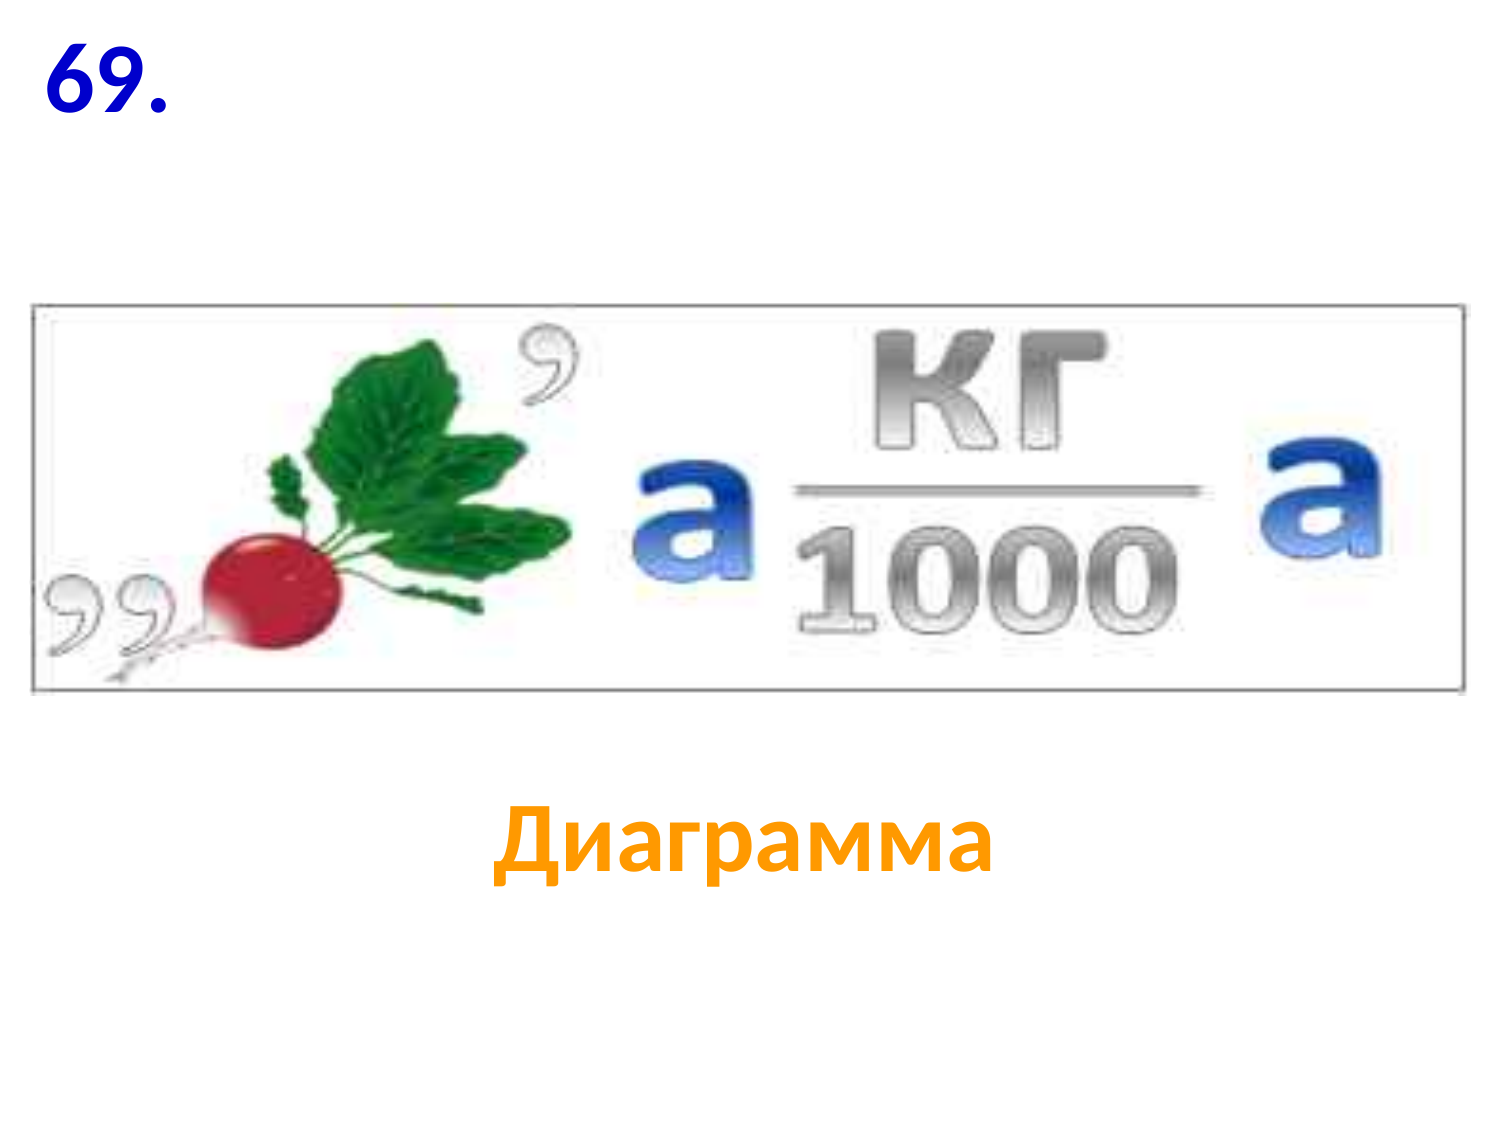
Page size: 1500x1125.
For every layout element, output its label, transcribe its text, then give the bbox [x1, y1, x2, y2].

picture [29, 302, 1471, 696]
text_box 69. [29, 4, 242, 140]
text_box Диаграмма [336, 763, 1154, 944]
